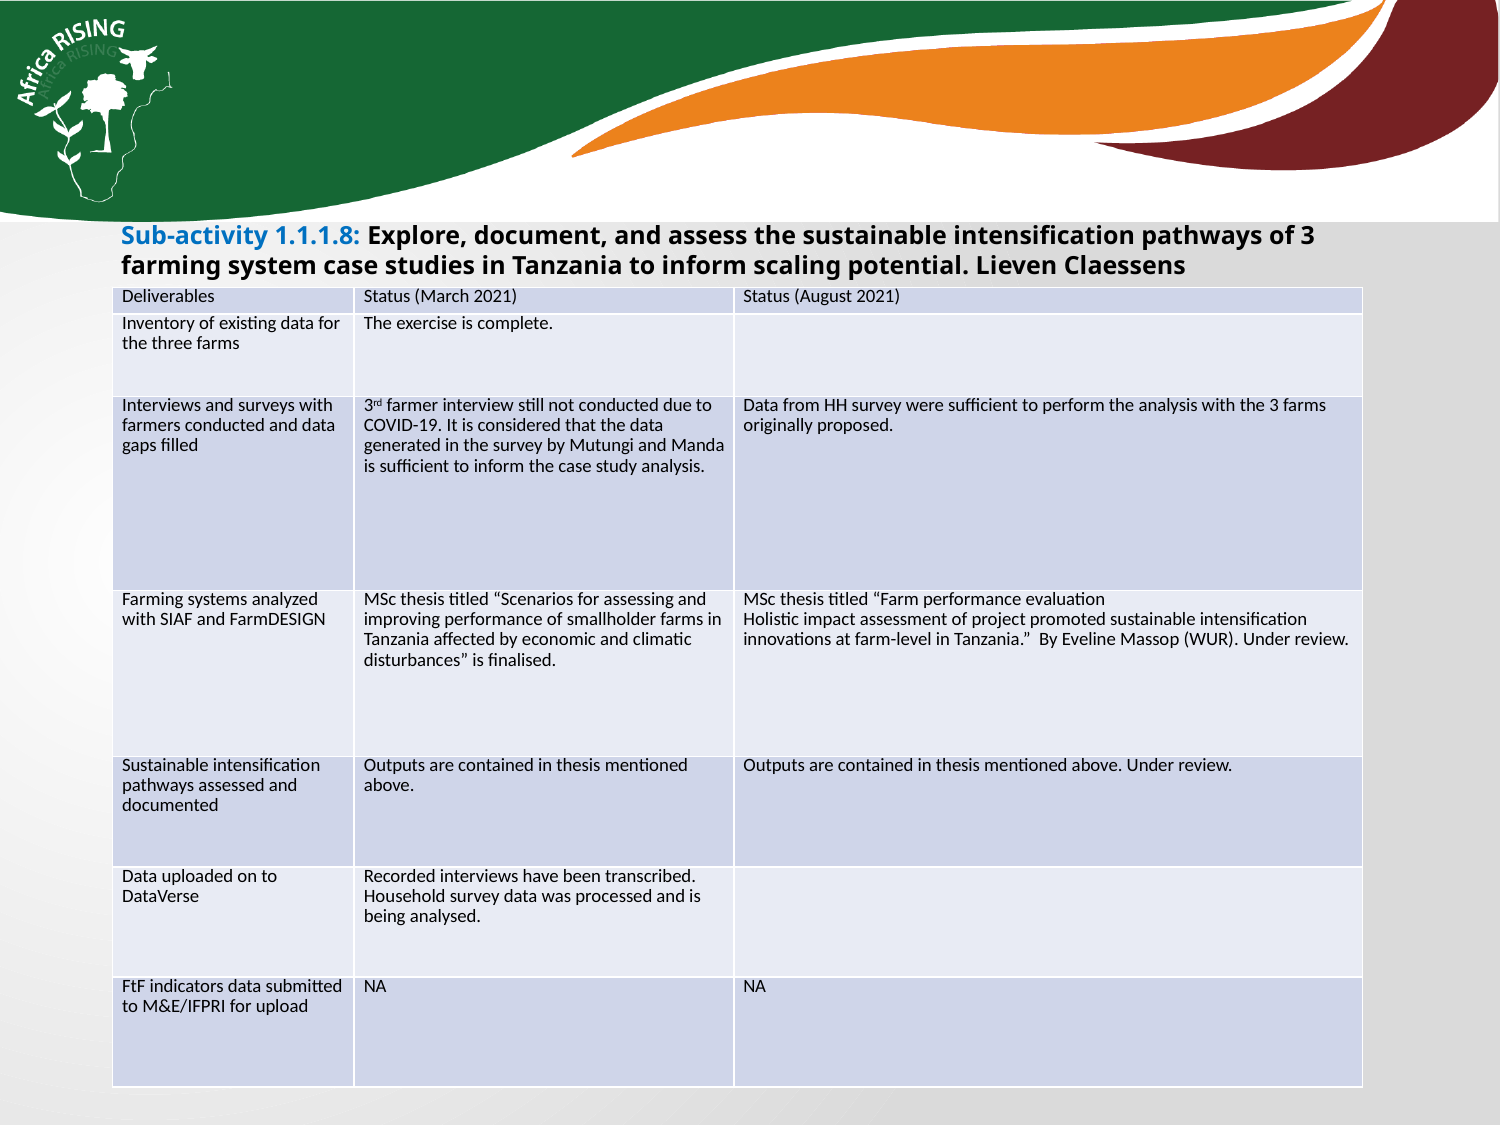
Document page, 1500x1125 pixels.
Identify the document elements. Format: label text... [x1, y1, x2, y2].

table_cell Data from HH survey were sufficient to perform the analysis with the 3 farms originally proposed. [735, 397, 1362, 590]
picture [0, 0, 1499, 222]
table_cell Farming systems analyzed with SIAF and FarmDESIGN [113, 591, 353, 756]
table_header Deliverables [113, 288, 353, 313]
table_cell Interviews and surveys with farmers conducted and data gaps filled [113, 397, 353, 590]
table_cell Recorded interviews have been transcribed. Household survey data was processed and is being analysed. [355, 868, 733, 976]
table_cell MSc thesis titled “Scenarios for assessing and improving performance of smallholder farms in Tanzania affected by economic and climatic disturbances” is finalised. [355, 591, 733, 756]
table_cell Outputs are contained in thesis mentioned above. [355, 757, 733, 866]
list Sub-activity 1.1.1.8: Explore, document, and assess the sustainable intensification pathways of 3 farming system case studies in Tanzania to inform scaling potential. Lieven Claessens [87, 212, 1363, 350]
table_cell [735, 868, 1362, 976]
table_cell NA [735, 978, 1362, 1086]
table_cell Sustainable intensification pathways assessed and documented [113, 757, 353, 866]
table_cell NA [355, 978, 733, 1086]
table_header Status (August 2021) [735, 288, 1362, 313]
table_cell [735, 315, 1362, 396]
table_cell Inventory of existing data for the three farms [113, 315, 353, 396]
table_cell MSc thesis titled “Farm performance evaluation Holistic impact assessment of project promoted sustainable intensification innovations at farm-level in Tanzania.” By Eveline Massop (WUR). Under review. [735, 591, 1362, 756]
table_cell Outputs are contained in thesis mentioned above. Under review. [735, 757, 1362, 866]
table_cell Data uploaded on to DataVerse [113, 868, 353, 976]
table_cell FtF indicators data submitted to M&E/IFPRI for upload [113, 978, 353, 1086]
table_cell The exercise is complete. [355, 315, 733, 396]
table_cell 3rd farmer interview still not conducted due to COVID-19. It is considered that the data generated in the survey by Mutungi and Manda is sufficient to inform the case study analysis. [355, 397, 733, 590]
table_header Status (March 2021) [355, 288, 733, 313]
